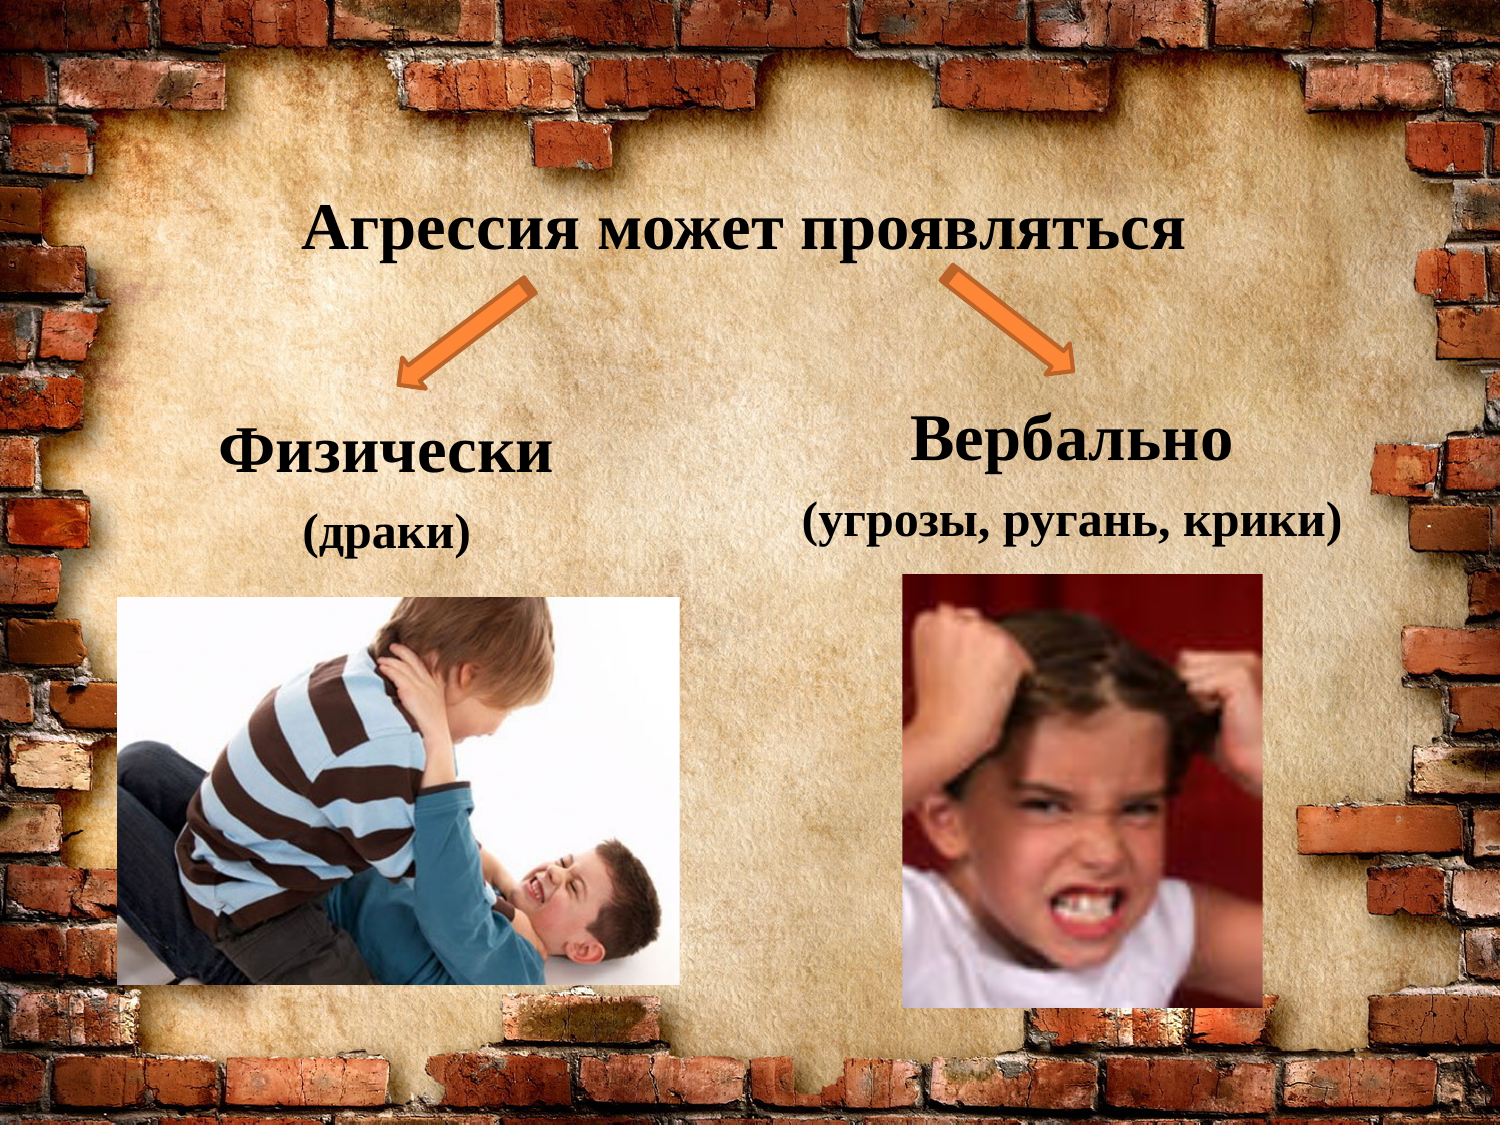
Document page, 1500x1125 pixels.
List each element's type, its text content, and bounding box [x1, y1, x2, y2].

text_box Физически (драки) [164, 398, 610, 575]
picture [0, 0, 1500, 1125]
text_box Агрессия может проявляться [199, 175, 1289, 282]
text_box [396, 275, 538, 391]
text_box [938, 262, 1076, 377]
text_box Вербально (угрозы, ругань, крики) [726, 386, 1418, 575]
